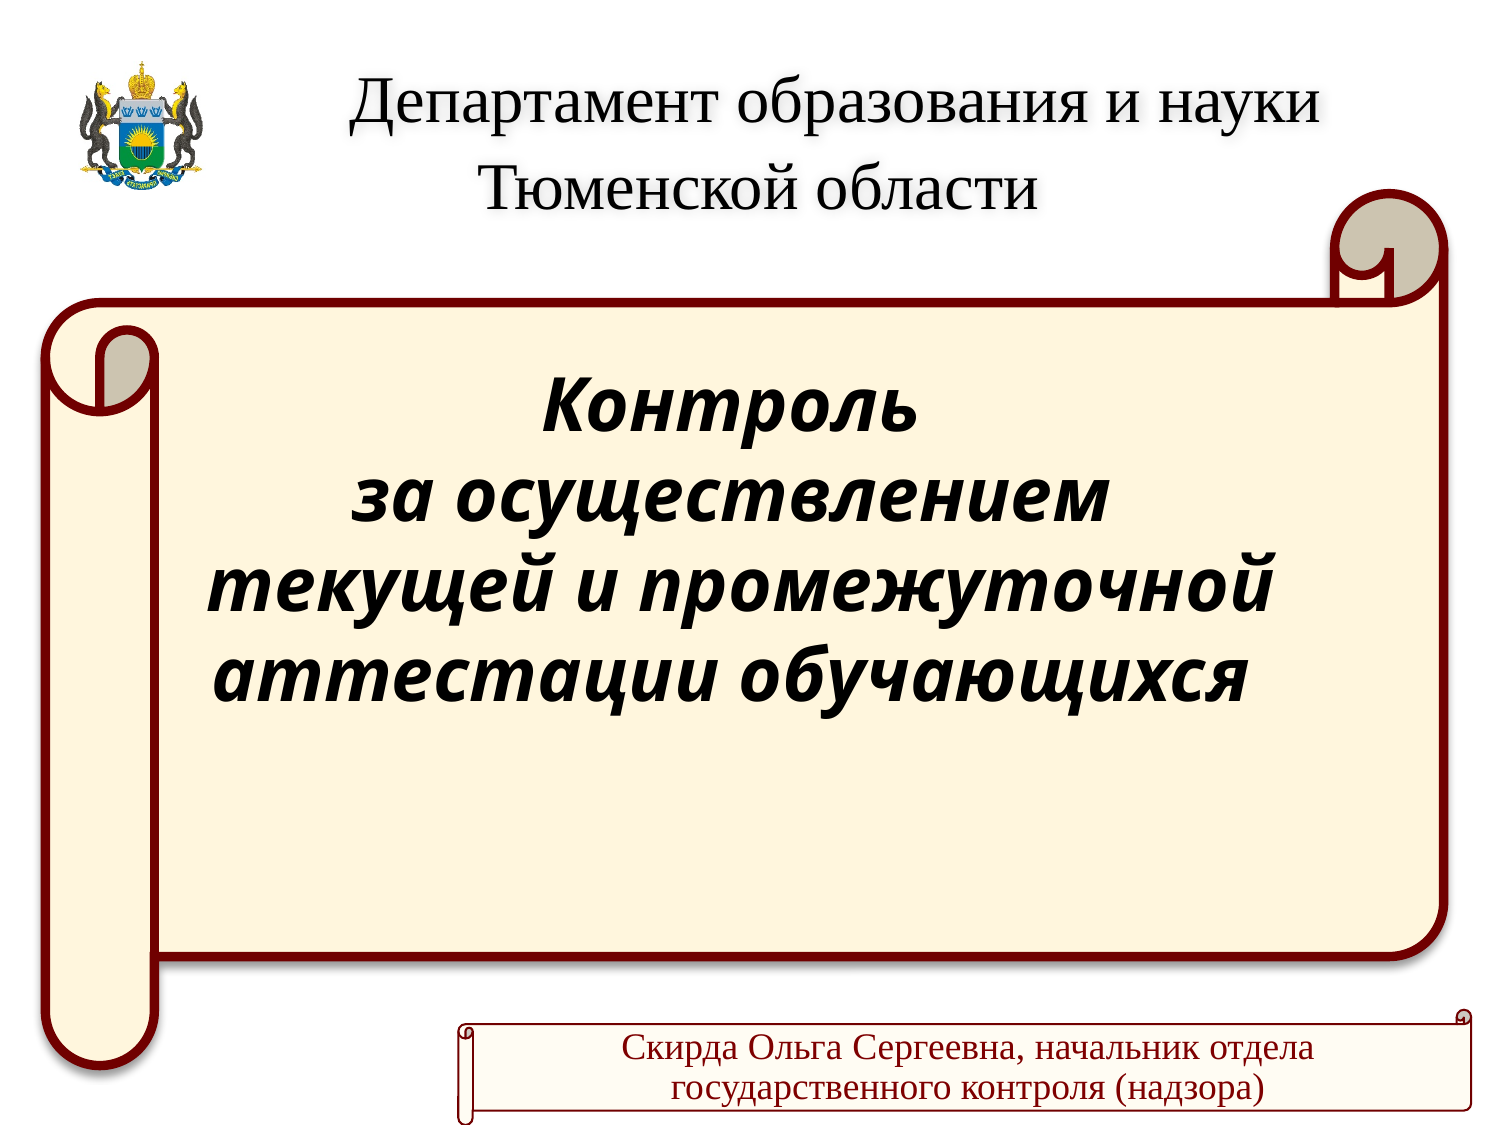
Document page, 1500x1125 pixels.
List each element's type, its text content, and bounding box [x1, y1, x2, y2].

text_box Скирда Ольга Сергеевна, начальник отдела государственного контроля (надзора) [456, 1007, 1474, 1125]
text_box Контроль за осуществлением текущей и промежуточной аттестации обучающихся [180, 349, 1301, 725]
text_box [43, 191, 1446, 1068]
picture [77, 61, 206, 190]
title Департамент образования и науки Тюменской области [45, 57, 1472, 188]
